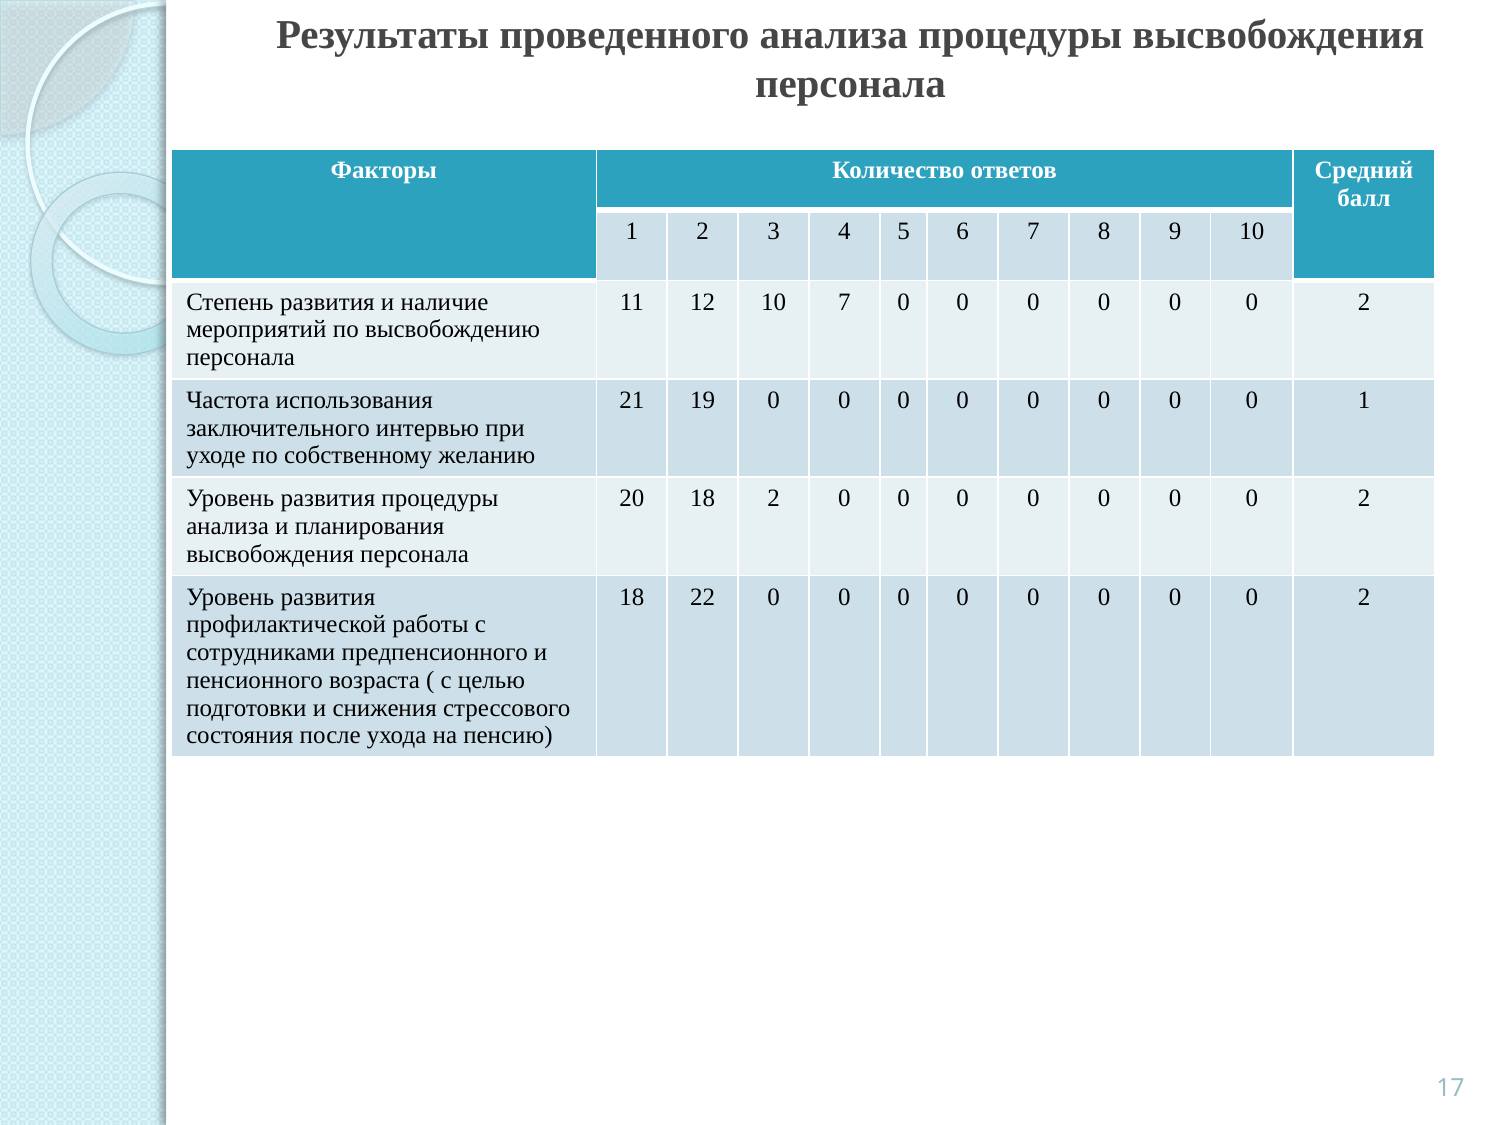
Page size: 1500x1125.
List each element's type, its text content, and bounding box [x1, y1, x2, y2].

table_cell 2 [739, 478, 808, 575]
slide_number 17 [1413, 1034, 1488, 1113]
table_cell 0 [999, 281, 1068, 378]
title Результаты проведенного анализа процедуры высвобождения персонала [235, 0, 1466, 114]
table_header Факторы [172, 150, 596, 278]
table_cell 2 [1294, 478, 1434, 575]
table_cell 0 [881, 281, 926, 378]
table_cell 0 [810, 380, 879, 476]
table_cell 0 [928, 380, 997, 476]
table_cell 11 [597, 281, 666, 378]
table_cell Уровень развития процедуры анализа и планирования высвобождения персонала [172, 478, 596, 575]
table_cell 0 [1211, 281, 1292, 378]
table_cell 0 [1211, 478, 1292, 575]
table_cell 0 [810, 478, 879, 575]
table_cell 18 [668, 478, 737, 575]
table_cell 0 [928, 576, 997, 756]
table_cell 19 [668, 380, 737, 476]
table_cell 8 [1070, 213, 1139, 280]
table_cell 0 [1070, 576, 1139, 756]
table_cell 0 [1211, 380, 1292, 476]
table_cell 0 [1070, 380, 1139, 476]
table_cell 12 [668, 281, 737, 378]
table_cell 10 [1211, 213, 1292, 280]
table_cell 5 [881, 213, 926, 280]
table_cell 0 [928, 281, 997, 378]
table_cell 0 [1070, 281, 1139, 378]
table_cell 0 [999, 478, 1068, 575]
table_cell 10 [739, 281, 808, 378]
table_cell 0 [1141, 380, 1210, 476]
table_header Количество ответов [597, 150, 1292, 207]
table_cell 0 [810, 576, 879, 756]
table_cell 18 [597, 576, 666, 756]
table_cell 3 [739, 213, 808, 280]
table_cell 22 [668, 576, 737, 756]
table_cell 0 [1141, 576, 1210, 756]
table_cell 1 [1294, 380, 1434, 476]
table_cell 2 [1294, 283, 1434, 378]
table_cell 0 [928, 478, 997, 575]
table_cell 0 [999, 576, 1068, 756]
table_cell 1 [597, 213, 666, 280]
table_cell 0 [881, 478, 926, 575]
table_cell 7 [999, 213, 1068, 280]
table_cell 0 [881, 380, 926, 476]
table_cell 0 [1141, 478, 1210, 575]
table_cell 2 [1294, 576, 1434, 756]
table_cell 9 [1141, 213, 1210, 280]
table_cell 21 [597, 380, 666, 476]
table_cell 6 [928, 213, 997, 280]
table_cell 0 [1211, 576, 1292, 756]
table_cell Уровень развития профилактической работы с сотрудниками предпенсионного и пенсионного возраста ( с целью подготовки и снижения стрессового состояния после ухода на пенсию) [172, 576, 596, 756]
table_cell 0 [739, 576, 808, 756]
table_cell 0 [1070, 478, 1139, 575]
table_cell 4 [810, 213, 879, 280]
table_cell 7 [810, 281, 879, 378]
table_cell Степень развития и наличие мероприятий по высвобождению персонала [172, 283, 596, 378]
table_cell Частота использования заключительного интервью при уходе по собственному желанию [172, 380, 596, 476]
table_cell 2 [668, 213, 737, 280]
table_cell 0 [739, 380, 808, 476]
table_cell 0 [881, 576, 926, 756]
table_header Средний балл [1294, 150, 1434, 278]
table_cell 0 [1141, 281, 1210, 378]
table_cell 0 [999, 380, 1068, 476]
table_cell 20 [597, 478, 666, 575]
